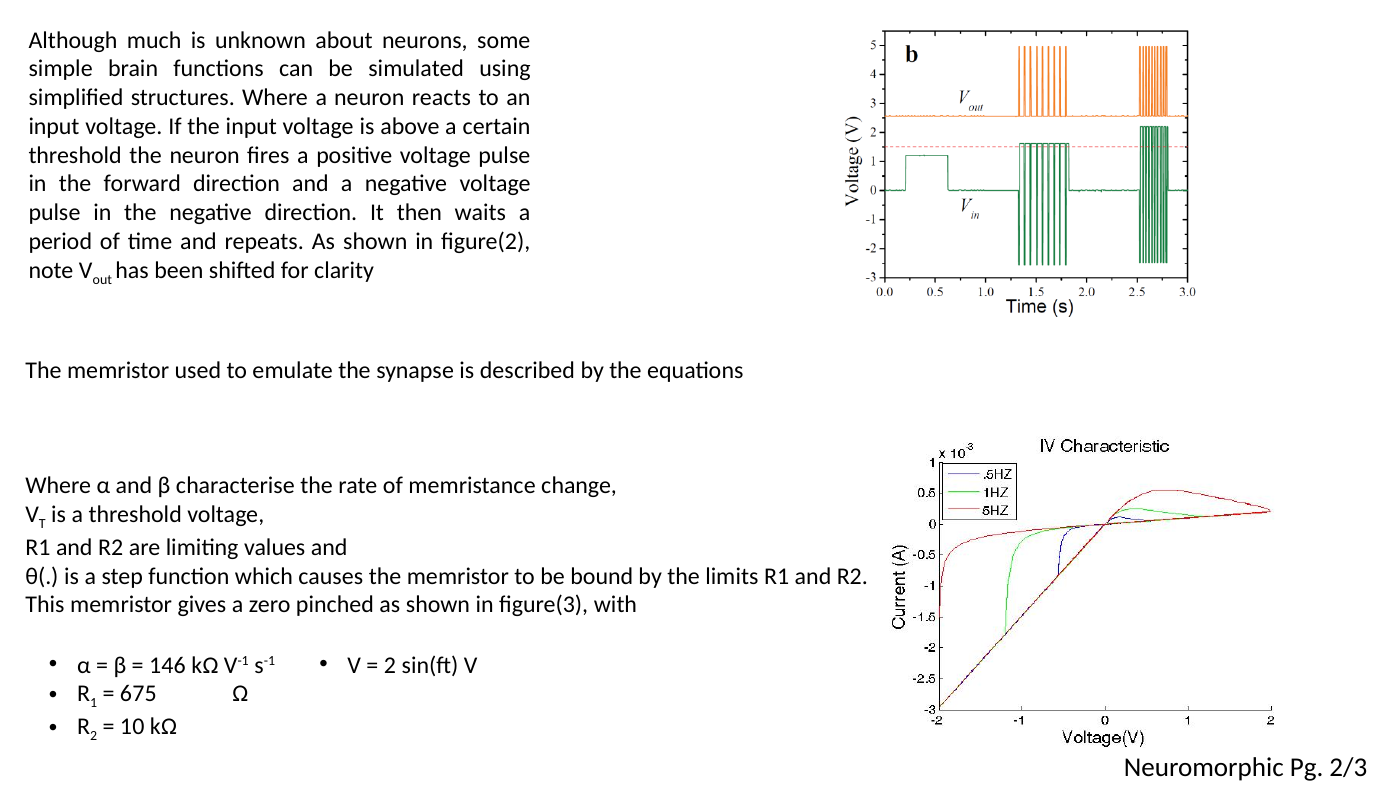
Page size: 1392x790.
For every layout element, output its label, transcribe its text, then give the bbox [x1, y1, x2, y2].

text_box Although much is unknown about neurons, some simple brain functions can be simulated using simplified structures. Where a neuron reacts to an input voltage. If the input voltage is above a certain threshold the neuron fires a positive voltage pulse in the forward direction and a negative voltage pulse in the negative direction. It then waits a period of time and repeats. As shown in figure(2), note Vout has been shifted for clarity [13, 16, 546, 327]
picture [882, 436, 1311, 748]
text_box α = β = 146 kΩ V-1 s-1 R1 = 675 Ω R2 = 10 kΩ VT=4V V = 2 sin(ft) V [34, 641, 605, 790]
text_box Neuromorphic Pg. 2/3 [1109, 741, 1392, 789]
picture [825, 25, 1221, 329]
